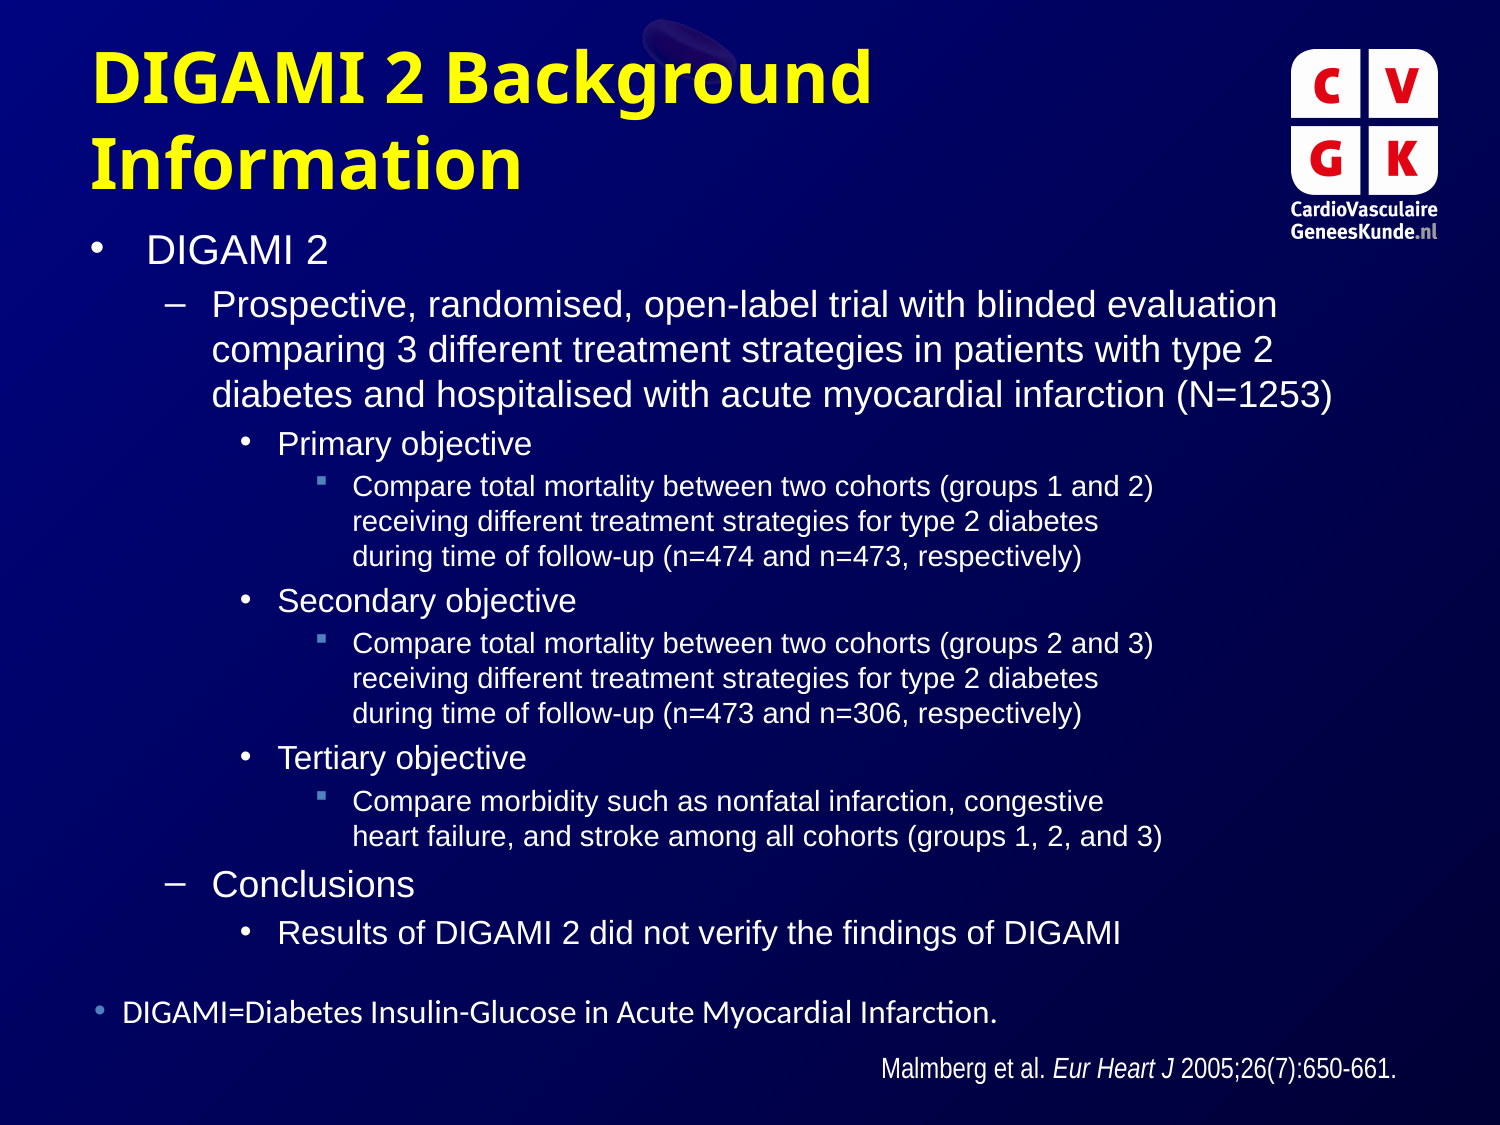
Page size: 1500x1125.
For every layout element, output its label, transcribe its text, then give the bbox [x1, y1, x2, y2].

text_box DIGAMI=Diabetes Insulin-Glucose in Acute Myocardial Infarction. [79, 982, 1015, 1038]
picture [1291, 49, 1438, 239]
title DIGAMI 2 Background Information [75, 25, 1292, 213]
list DIGAMI 2 Prospective, randomised, open-label trial with blinded evaluation comparing 3 different treatment strategies in patients with type 2 diabetes and hospitalised with acute myocardial infarction (N=1253) Primary objective Compare total mortality between two cohorts (groups 1 and 2) receiving different treatment strategies for type 2 diabetes during time of follow-up (n=474 and n=473, respectively) Secondary objective Compare total mortality between two cohorts (groups 2 and 3) receiving different treatment strategies for type 2 diabetes during time of follow-up (n=473 and n=306, respectively) Tertiary objective Compare morbidity such as nonfatal infarction, congestive heart failure, and stroke among all cohorts (groups 1, 2, and 3) Conclusions Results of DIGAMI 2 did not verify the findings of DIGAMI [75, 215, 1425, 1016]
text_box Malmberg et al. Eur Heart J 2005;26(7):650-661. [187, 1042, 1412, 1093]
